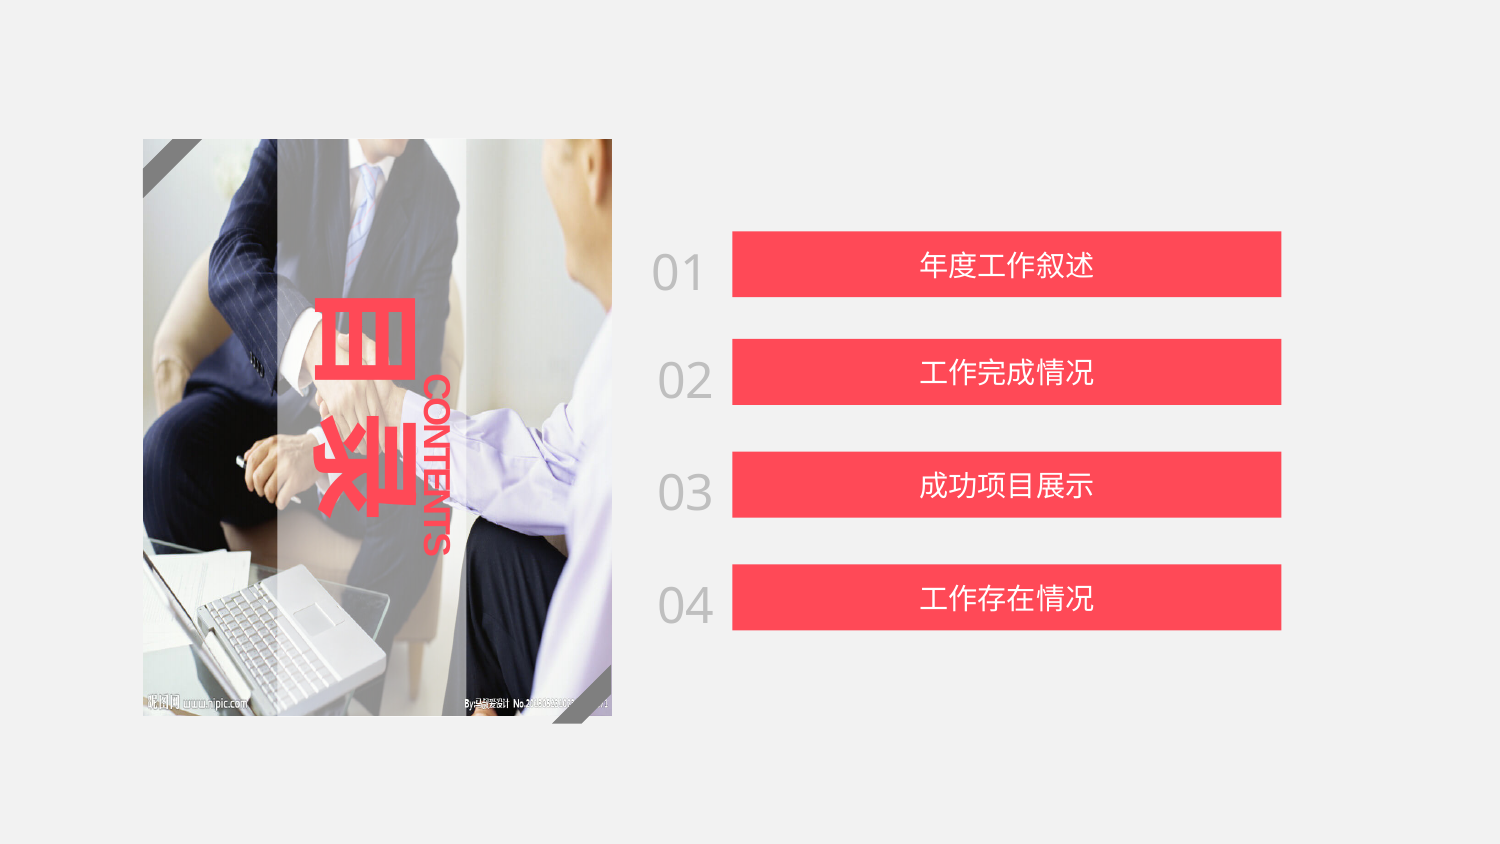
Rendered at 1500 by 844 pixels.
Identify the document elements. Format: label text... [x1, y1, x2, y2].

text_box 工作存在情况 [732, 564, 1282, 631]
picture [142, 138, 612, 716]
text_box 成功项目展示 [732, 451, 1282, 518]
text_box 01 [616, 221, 724, 308]
text_box 02 [616, 328, 730, 416]
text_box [277, 267, 470, 557]
text_box 工作完成情况 [732, 338, 1282, 405]
text_box 04 [616, 554, 730, 642]
text_box 年度工作叙述 [732, 231, 1282, 298]
text_box 03 [616, 441, 730, 529]
